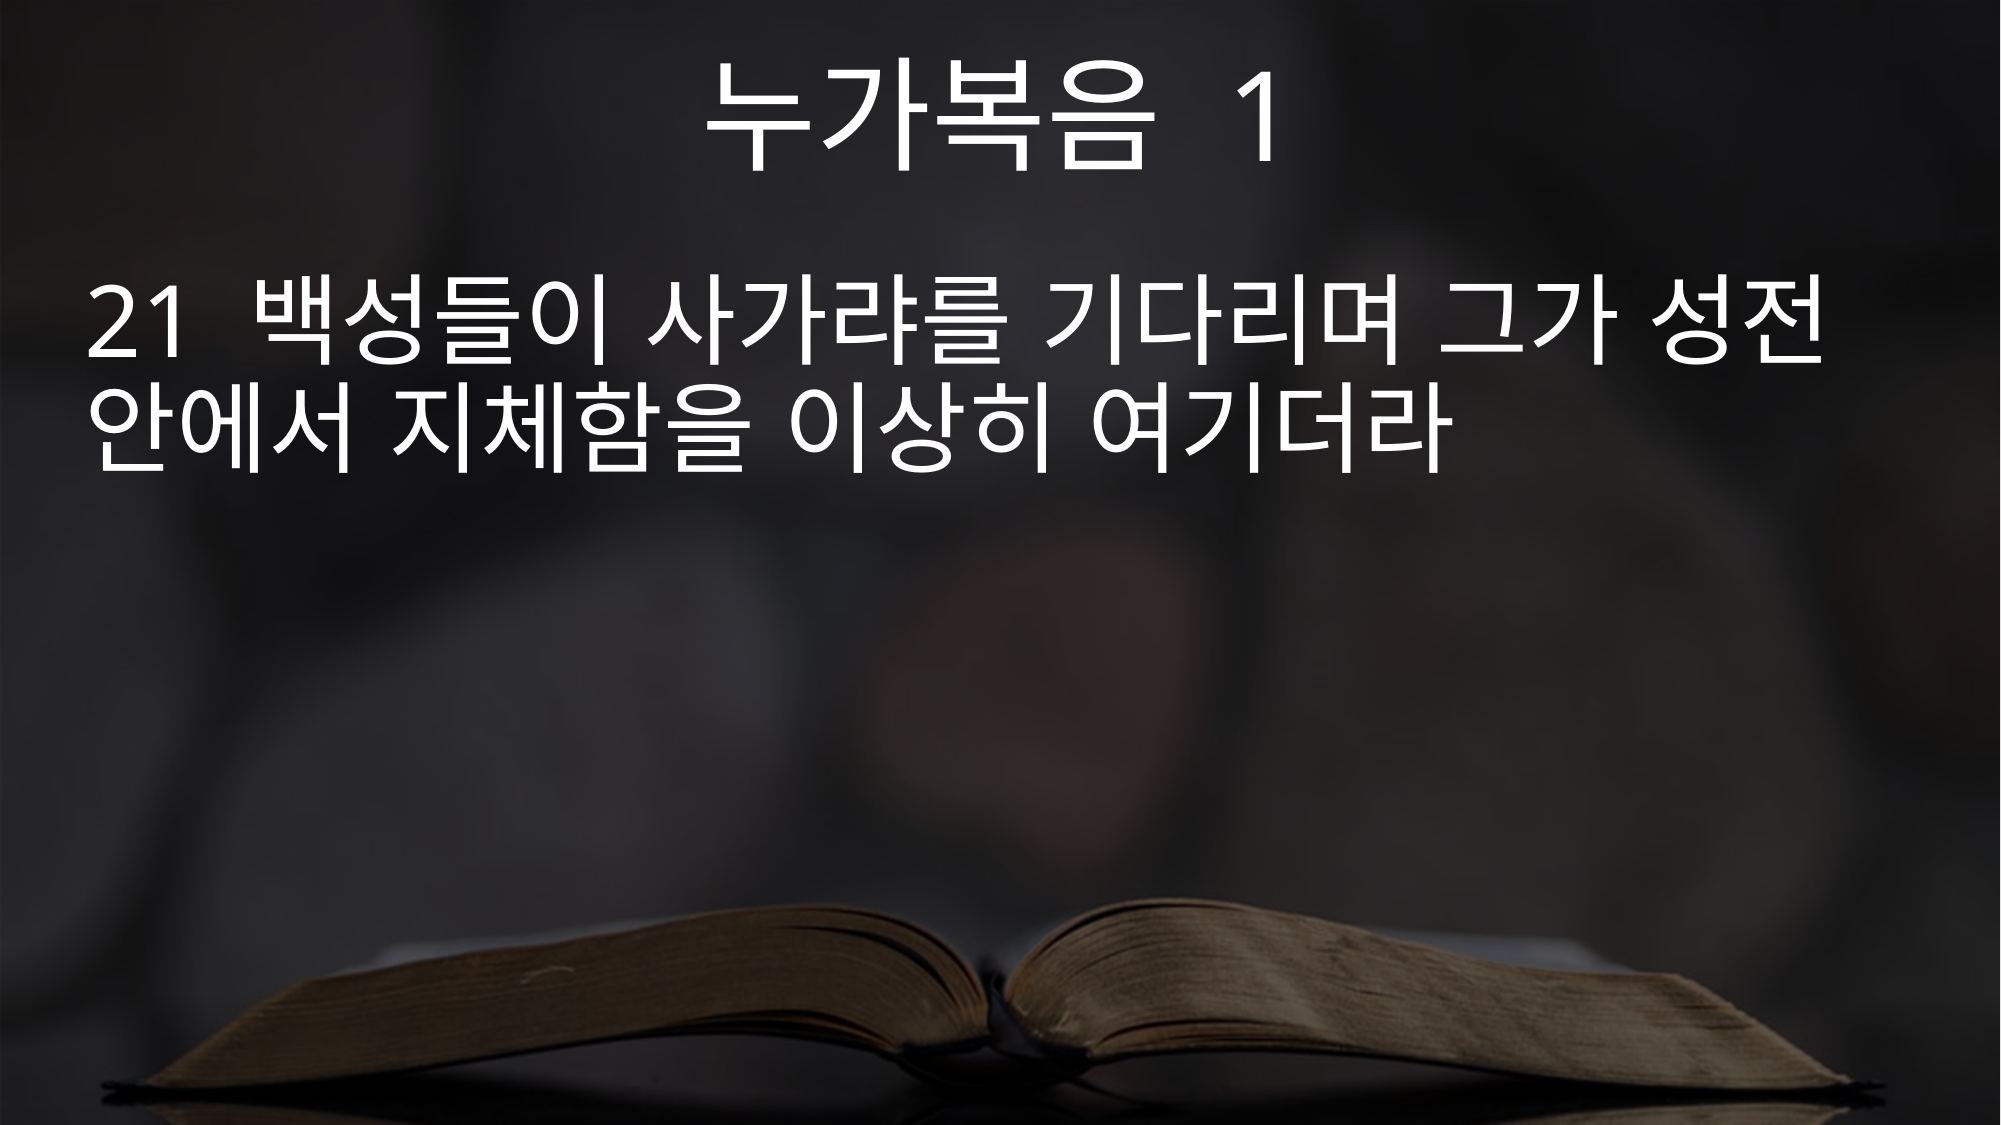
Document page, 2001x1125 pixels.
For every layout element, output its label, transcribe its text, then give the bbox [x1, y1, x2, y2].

picture [0, 0, 2001, 1125]
list 21 백성들이 사가랴를 기다리며 그가 성전 안에서 지체함을 이상히 여기더라 [69, 263, 1953, 423]
footer 누가복음 1 [0, 32, 2000, 192]
